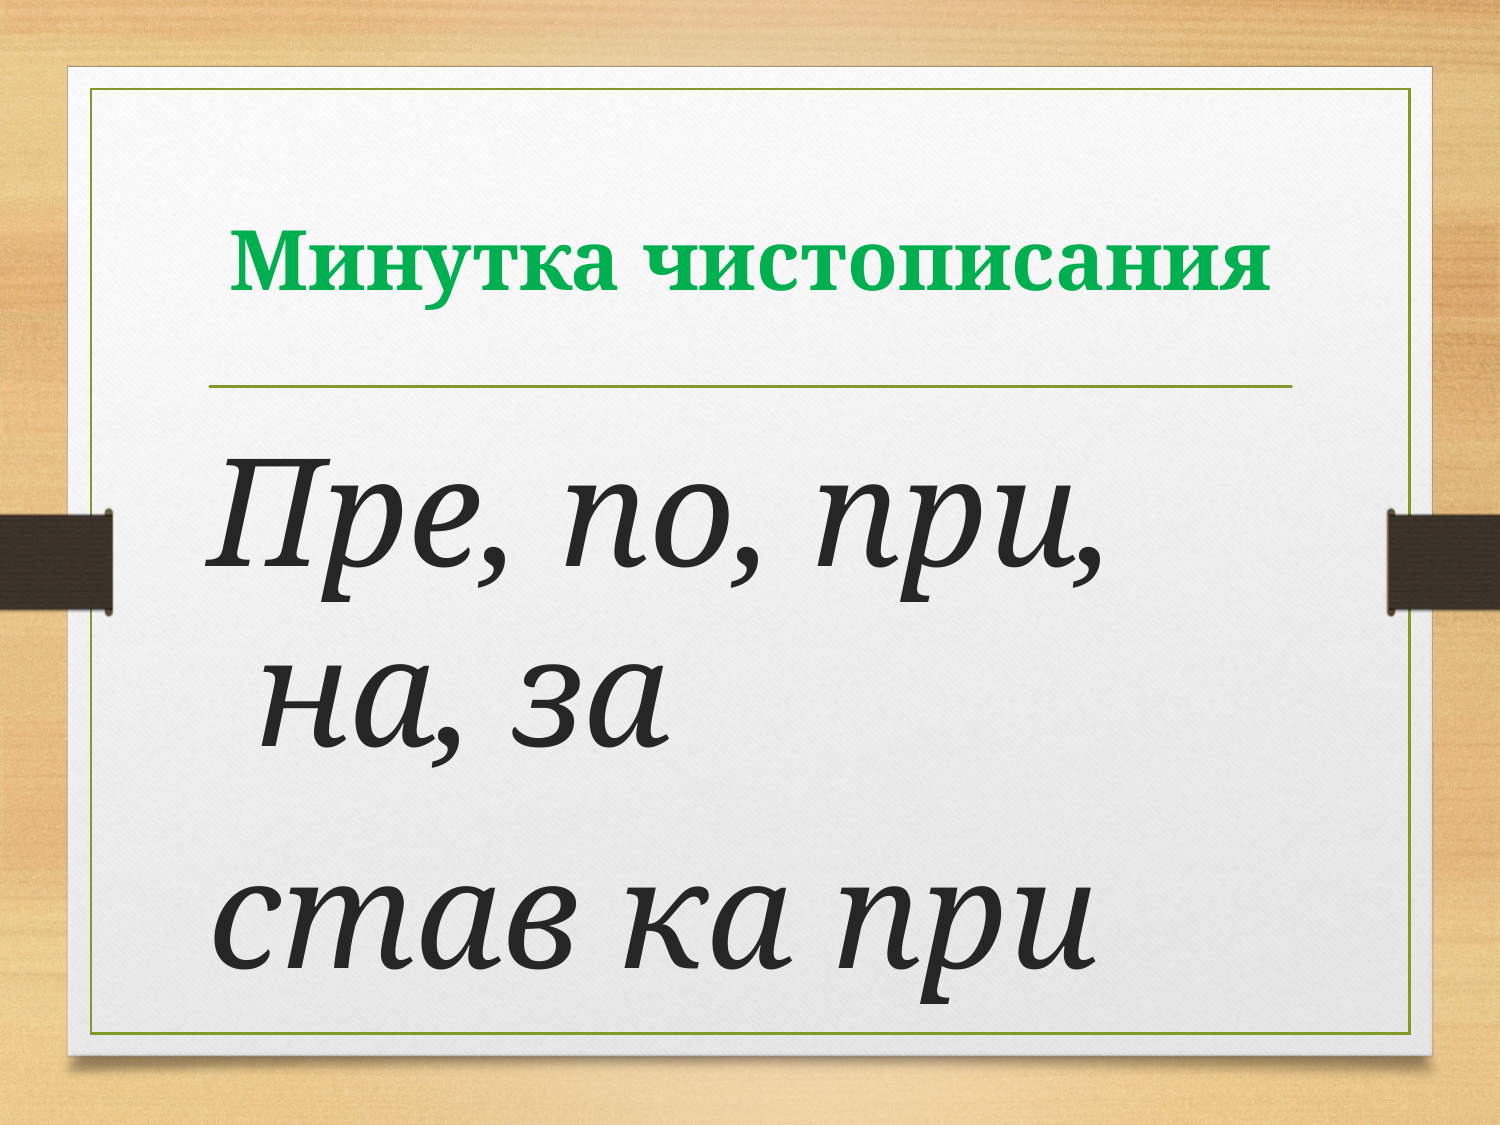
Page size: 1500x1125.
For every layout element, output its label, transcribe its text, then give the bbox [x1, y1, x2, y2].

title Минутка чистописания [193, 150, 1309, 365]
picture [0, 0, 1500, 1125]
list Пре, по, при, на, за став ка при [193, 408, 1309, 974]
